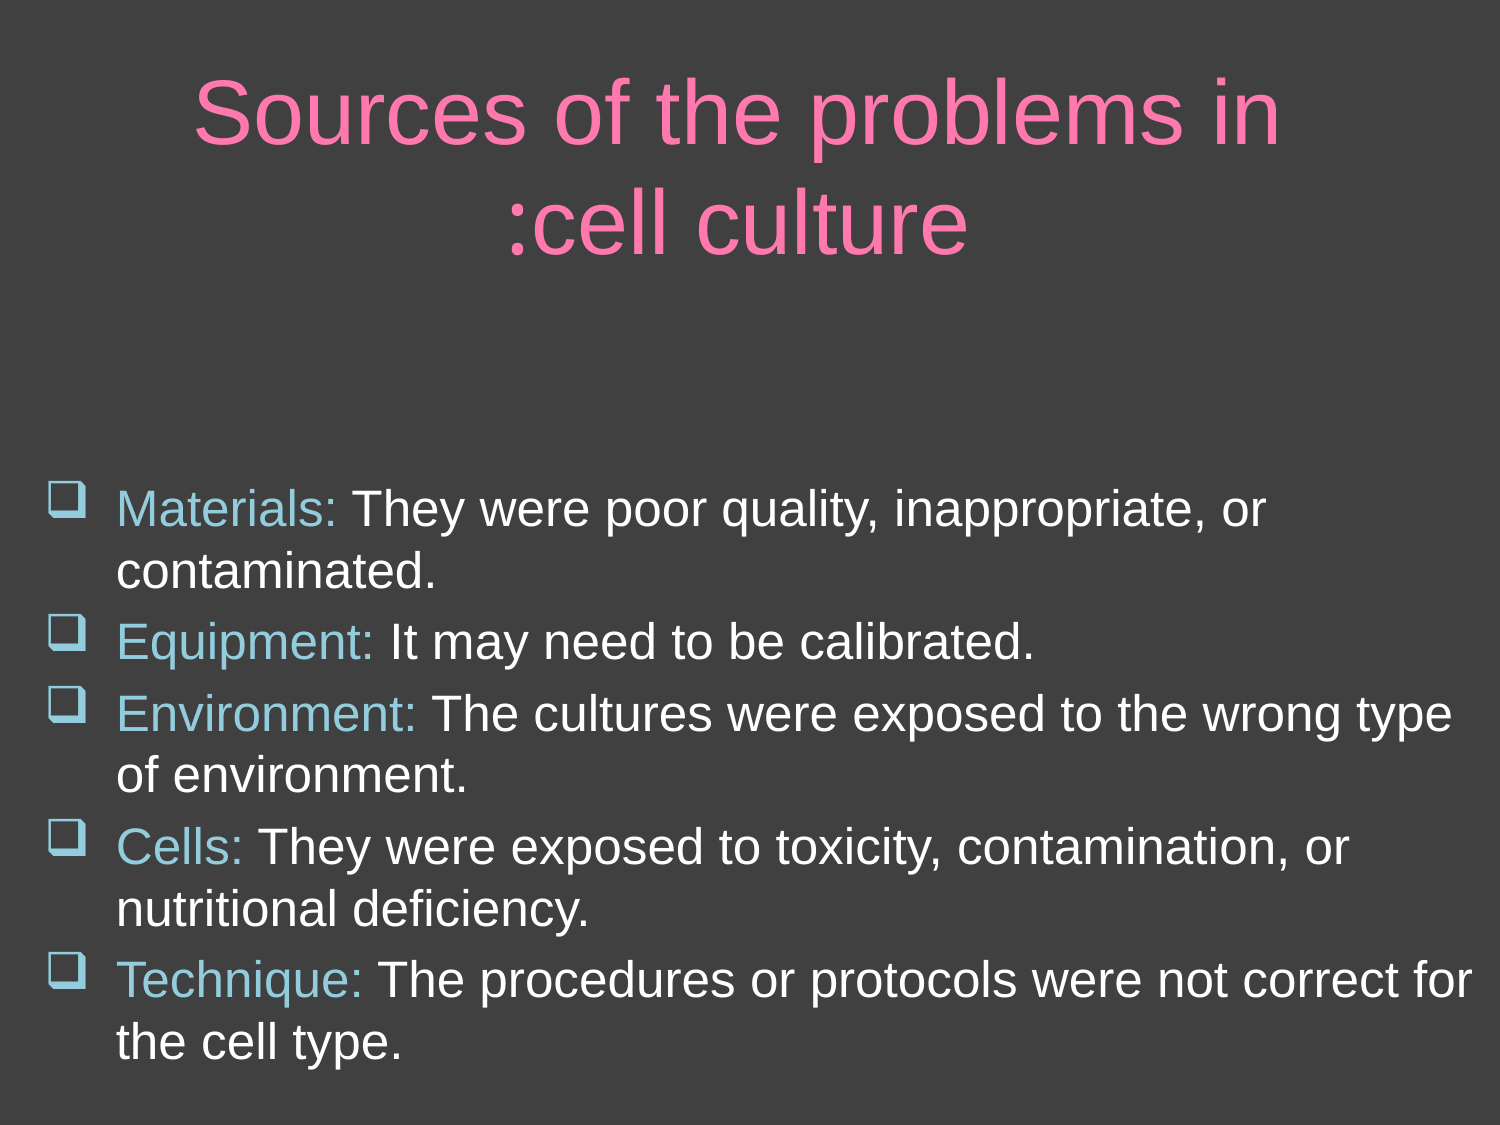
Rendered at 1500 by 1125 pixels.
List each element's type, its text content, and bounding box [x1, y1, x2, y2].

title Sources of the problems in cell culture: [100, 42, 1376, 284]
subtitle Materials: They were poor quality, inappropriate, or contaminated. Equipment: It may need to be calibrated. Environment: The cultures were exposed to the wrong type of environment. Cells: They were exposed to toxicity, contamination, or nutritional deficiency. Technique: The procedures or protocols were not correct for the cell type. [29, 468, 1500, 1083]
